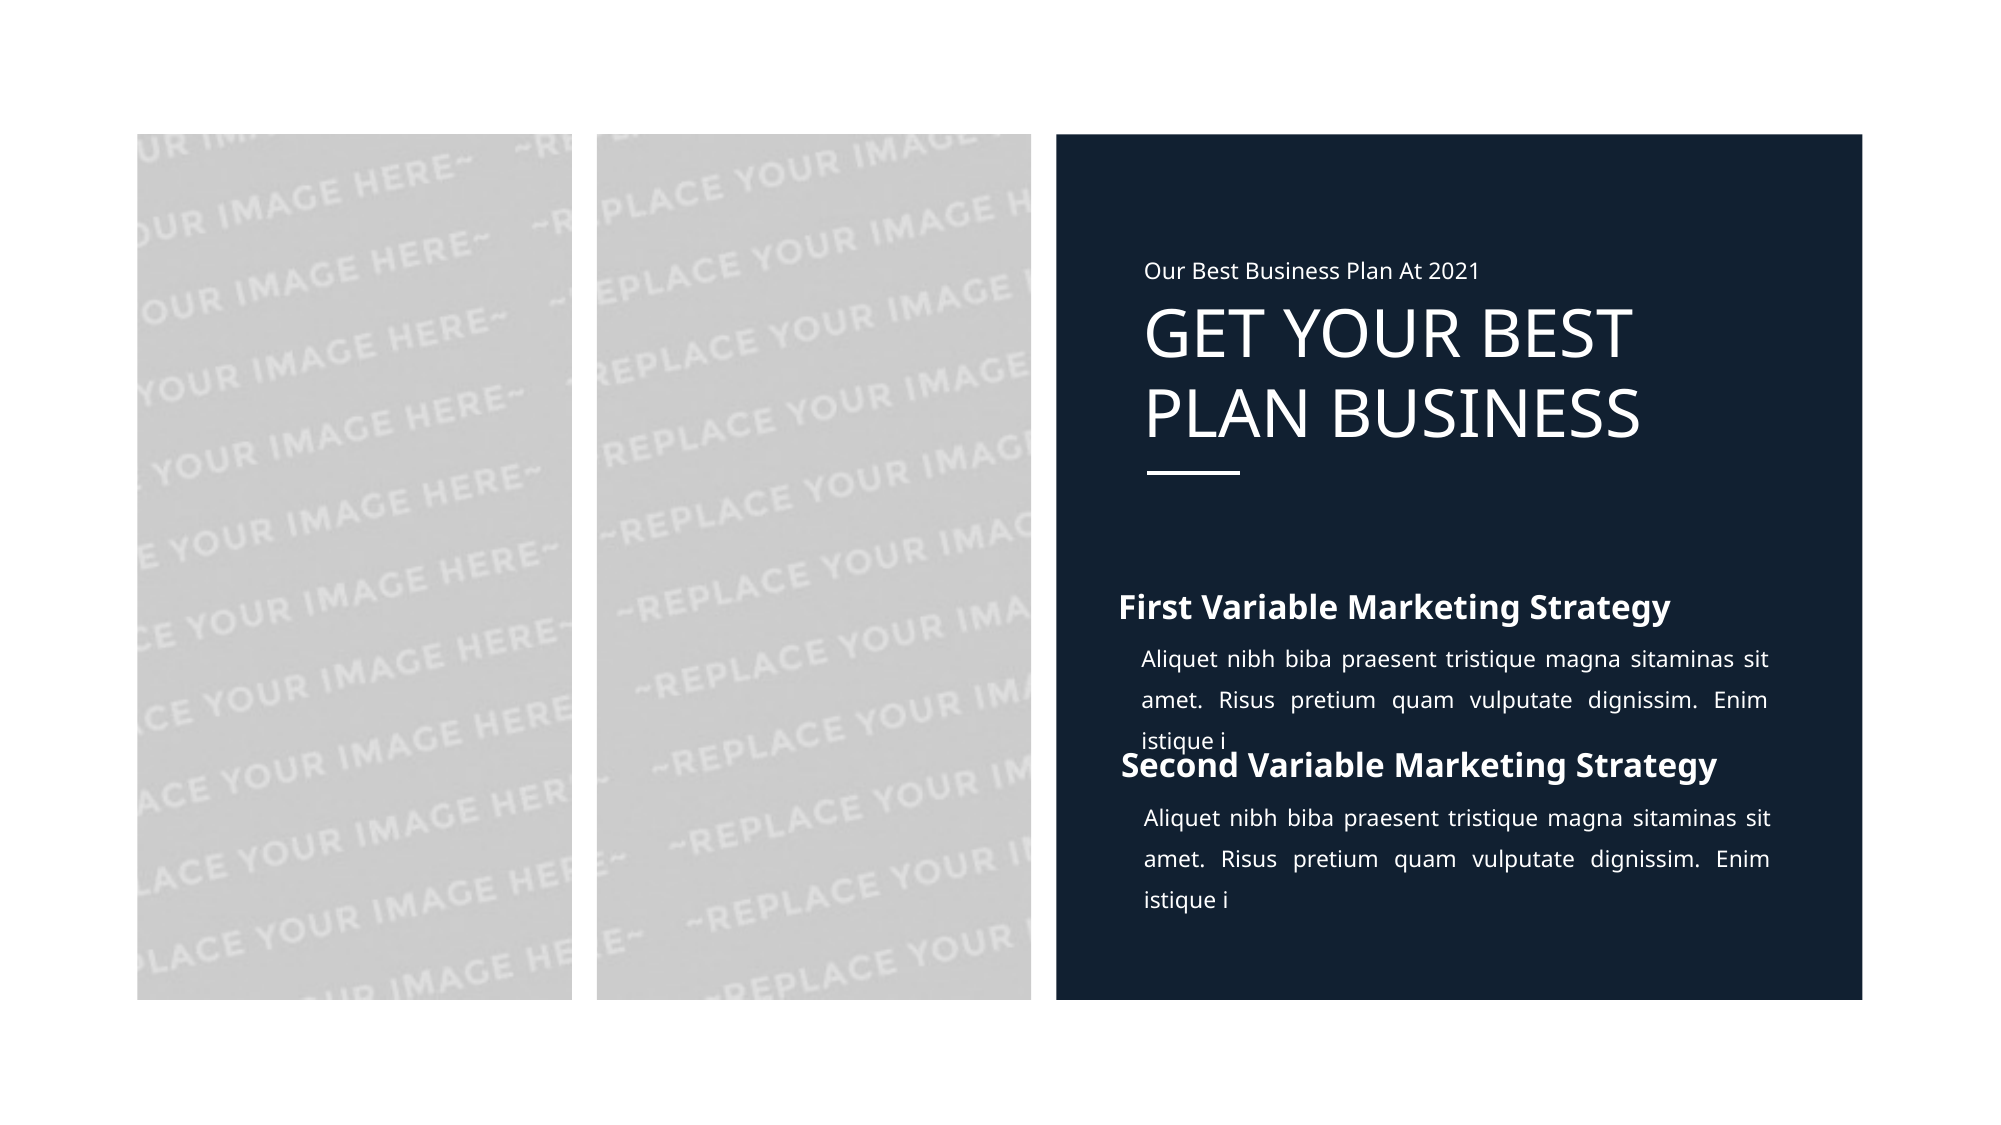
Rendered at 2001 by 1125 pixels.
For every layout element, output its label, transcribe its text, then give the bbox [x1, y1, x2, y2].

text_box Our Best Business Plan At 2021 [1129, 249, 1497, 292]
text_box [1055, 133, 1864, 1001]
picture [596, 134, 1032, 1000]
text_box Aliquet nibh biba praesent tristique magna sitaminas sit amet. Risus pretium quam vulputate dignissim. Enim istique i [1126, 623, 1784, 762]
picture [137, 134, 572, 1000]
text_box Aliquet nibh biba praesent tristique magna sitaminas sit amet. Risus pretium quam vulputate dignissim. Enim istique i [1128, 782, 1786, 921]
text_box Second Variable Marketing Strategy [1106, 736, 1734, 792]
text_box GET YOUR BEST PLAN BUSINESS [1128, 283, 1812, 459]
text_box First Variable Marketing Strategy [1103, 578, 1687, 634]
